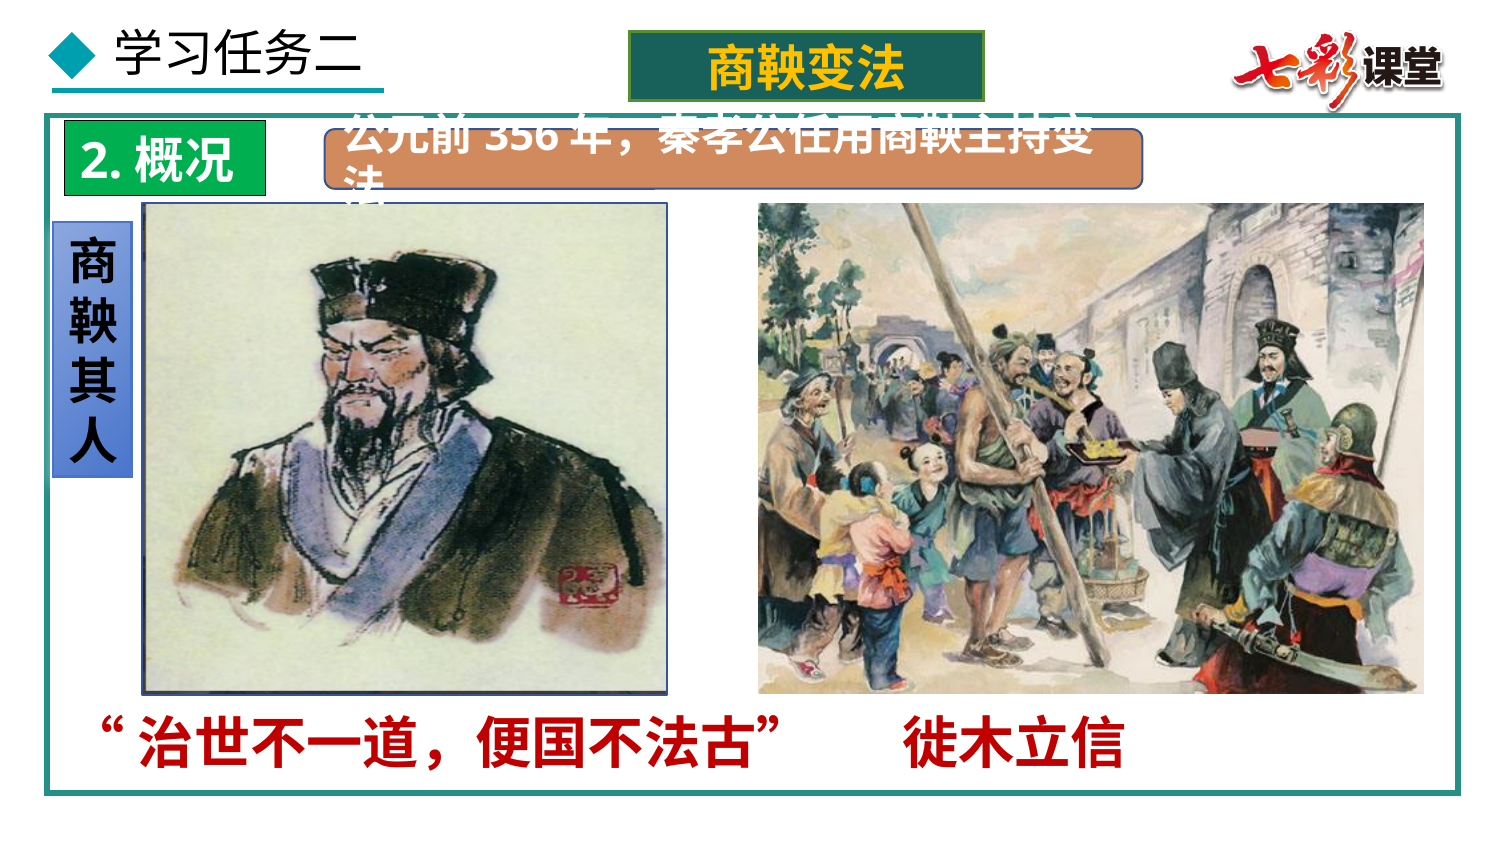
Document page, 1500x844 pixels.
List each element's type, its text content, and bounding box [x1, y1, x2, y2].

text_box 2.概况 [64, 120, 266, 196]
text_box 公元前356年，秦孝公任用商鞅主持变法 [323, 128, 1144, 190]
text_box 商鞅变法 [628, 31, 984, 102]
text_box 商鞅其人 [52, 221, 133, 478]
text_box “治世不一道，便国不法古” 徙木立信 [52, 696, 1406, 786]
picture [757, 203, 1424, 695]
picture [142, 203, 667, 695]
picture [1228, 26, 1449, 113]
